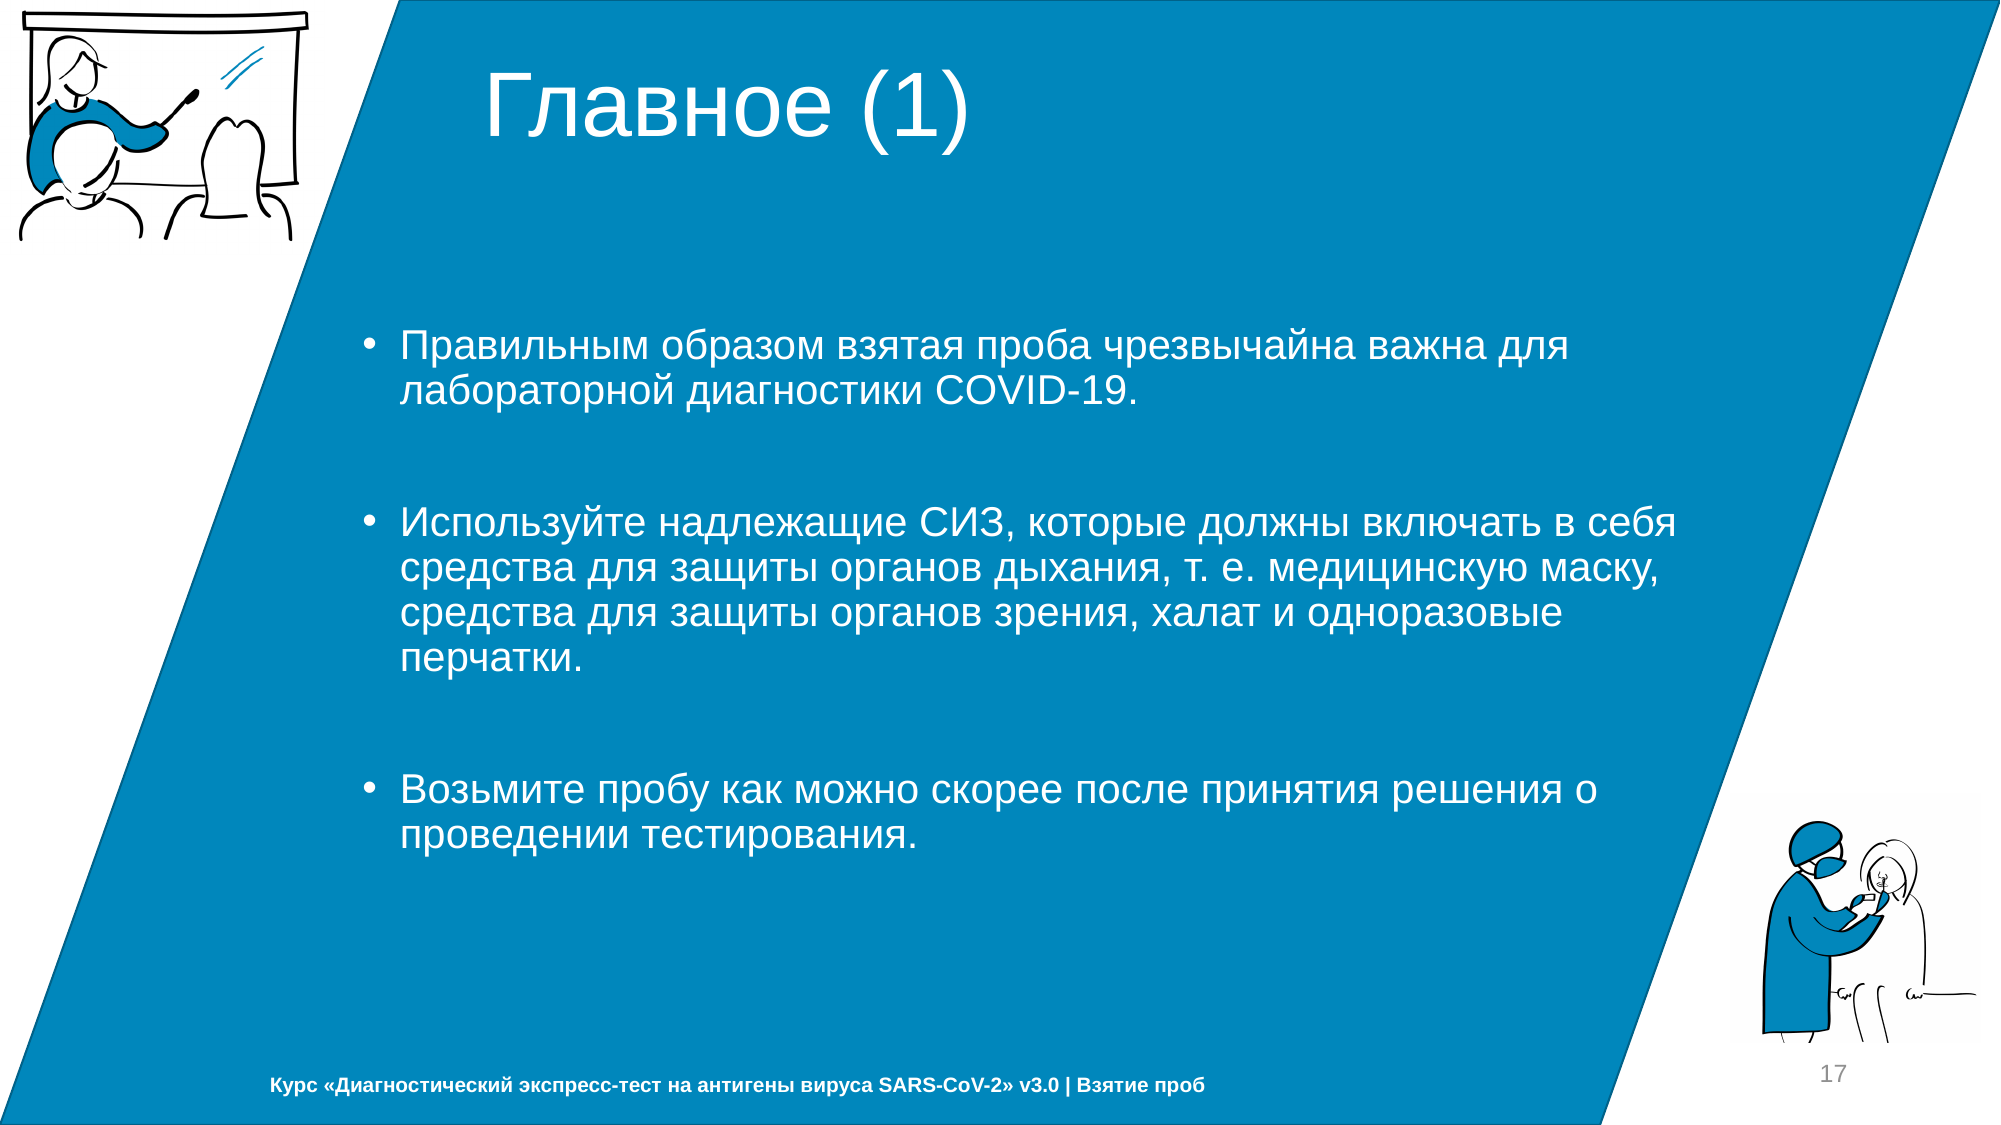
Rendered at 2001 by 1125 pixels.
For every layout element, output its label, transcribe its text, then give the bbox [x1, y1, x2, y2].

text_box [0, 0, 2000, 1125]
picture [1730, 792, 1981, 1043]
picture [0, 0, 326, 255]
footer Курс «Диагностический экспресс-тест на антигены вируса SARS-CoV-2» v3.0 | Взятие проб [137, 1042, 1338, 1125]
text_box Главное (1) [468, 49, 1236, 205]
slide_number 17 [1609, 1042, 1863, 1103]
text_box Правильным образом взятая проба чрезвычайна важна для лабораторной диагностики COVID-19. Используйте надлежащие СИЗ, которые должны включать в себя средства для защиты органов дыхания, т. е. медицинскую маску, средства для защиты органов зрения, халат и одноразовые перчатки. Возьмите пробу как можно скорее после принятия решения о проведении тестирования. [347, 316, 1711, 1045]
